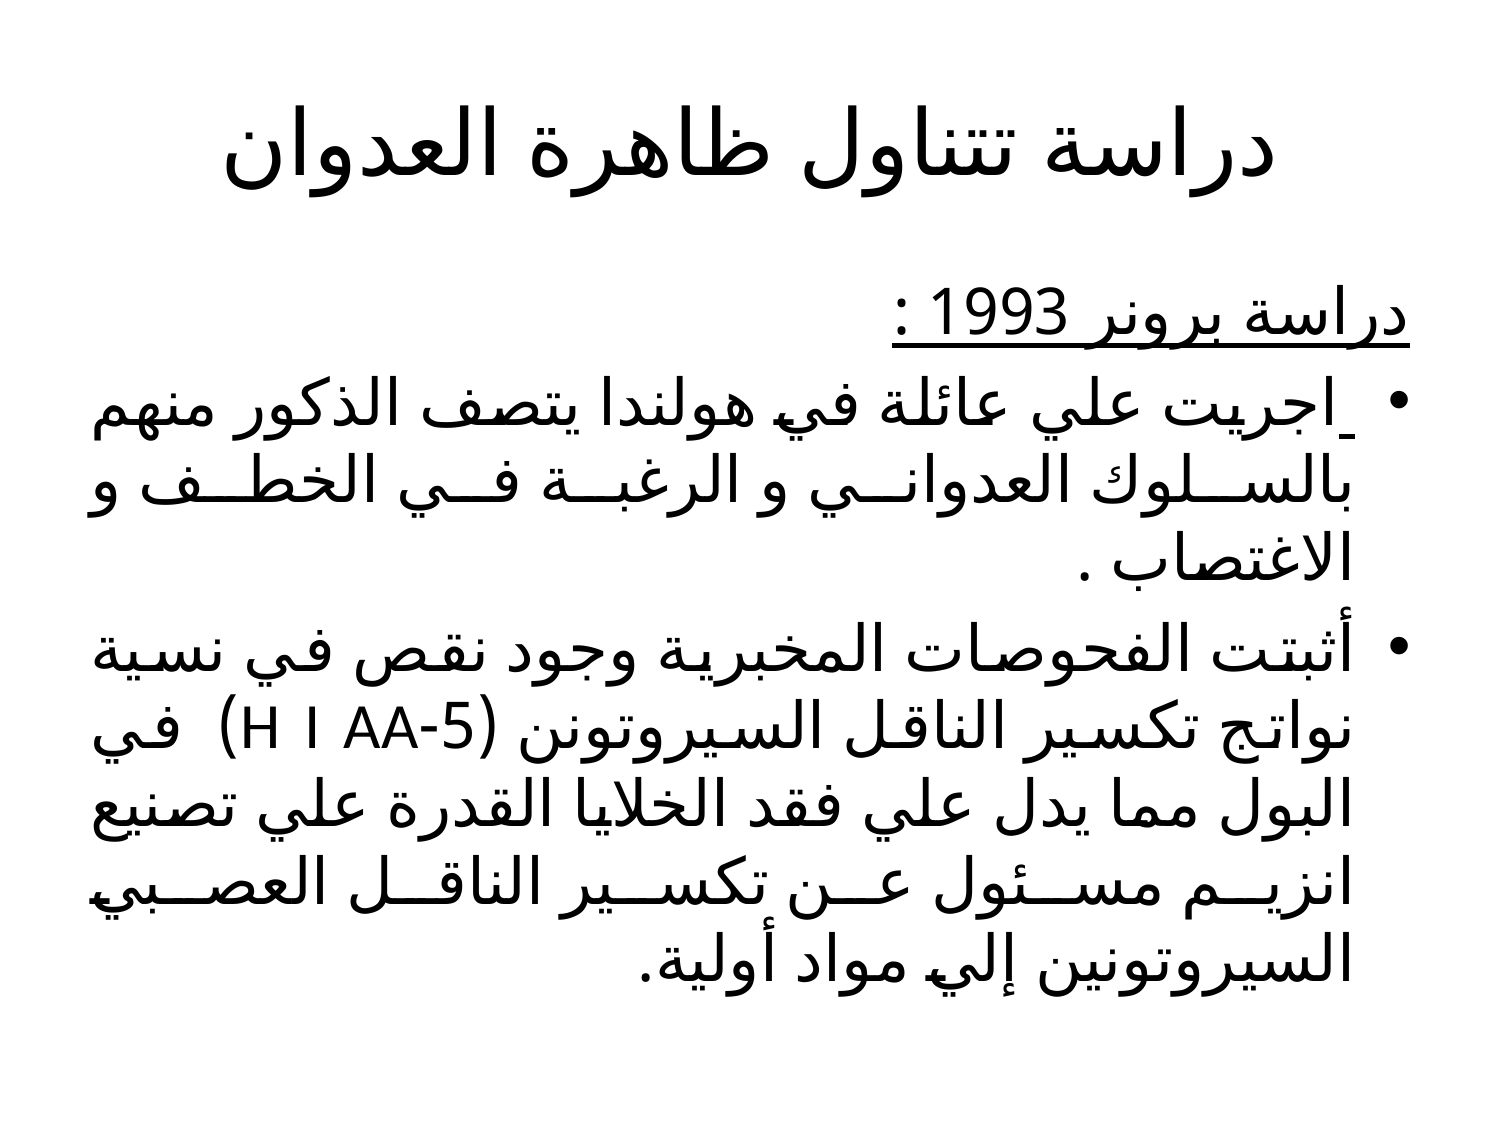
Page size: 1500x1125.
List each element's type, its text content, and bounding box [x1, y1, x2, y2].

title دراسة تتناول ظاهرة العدوان [75, 45, 1425, 233]
list دراسة برونر 1993 : اجريت علي عائلة في هولندا يتصف الذكور منهم بالسلوك العدواني و الرغبة في الخطف و الاغتصاب . أثبتت الفحوصات المخبرية وجود نقص في نسية نواتج تكسير الناقل السيروتونن (5-H I AA) في البول مما يدل علي فقد الخلايا القدرة علي تصنيع انزيم مسئول عن تكسير الناقل العصبي السيروتونين إلي مواد أولية. [75, 262, 1425, 1005]
